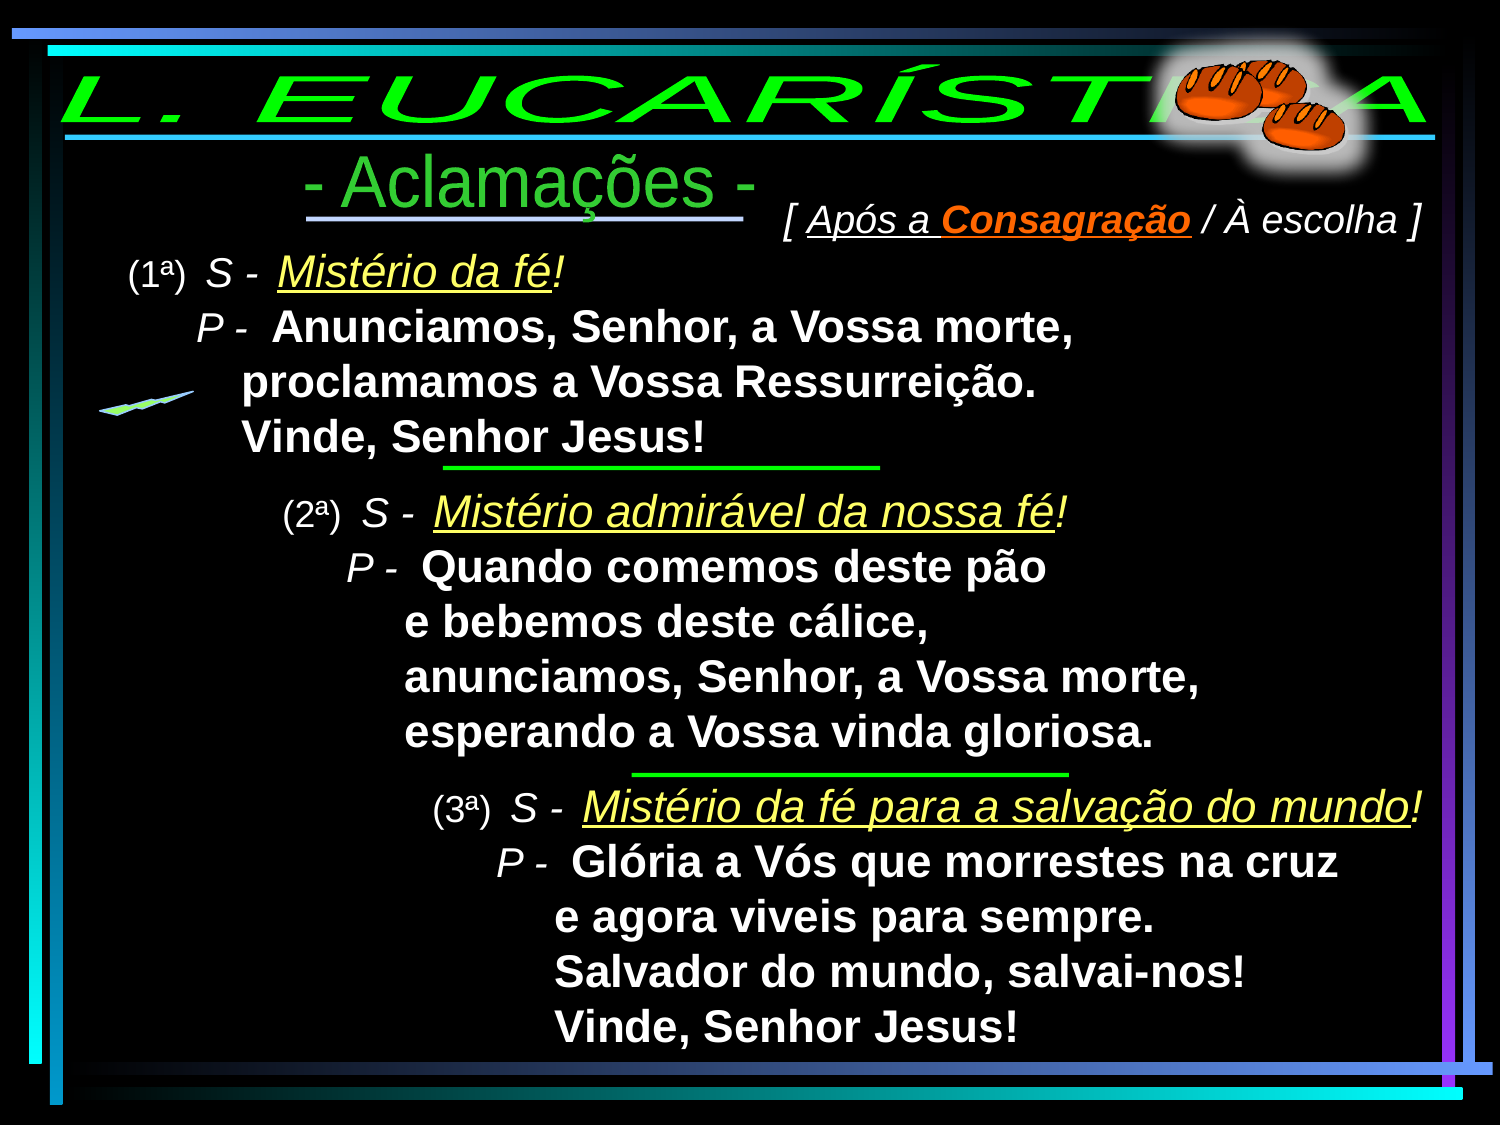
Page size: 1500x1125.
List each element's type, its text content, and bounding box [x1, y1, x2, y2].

text_box [99, 391, 194, 416]
title [ Após a Consagração / À escolha ] (1ª) S - Mistério da fé! P - Anunciamos, Senhor, a Vossa morte, proclamamos a Vossa Ressurreição. Vinde, Senhor Jesus! (2ª) S - Mistério admirável da nossa fé! P - Quando comemos deste pão e bebemos deste cálice, anunciamos, Senhor, a Vossa morte, esperando a Vossa vinda gloriosa. (3ª) S - Mistério da fé para a salvação do mundo! P - Glória a Vós que morrestes na cruz e agora viveis para sempre. Salvador do mundo, salvai-nos! Vinde, Senhor Jesus! [112, 184, 1459, 1071]
picture [1151, 54, 1349, 162]
